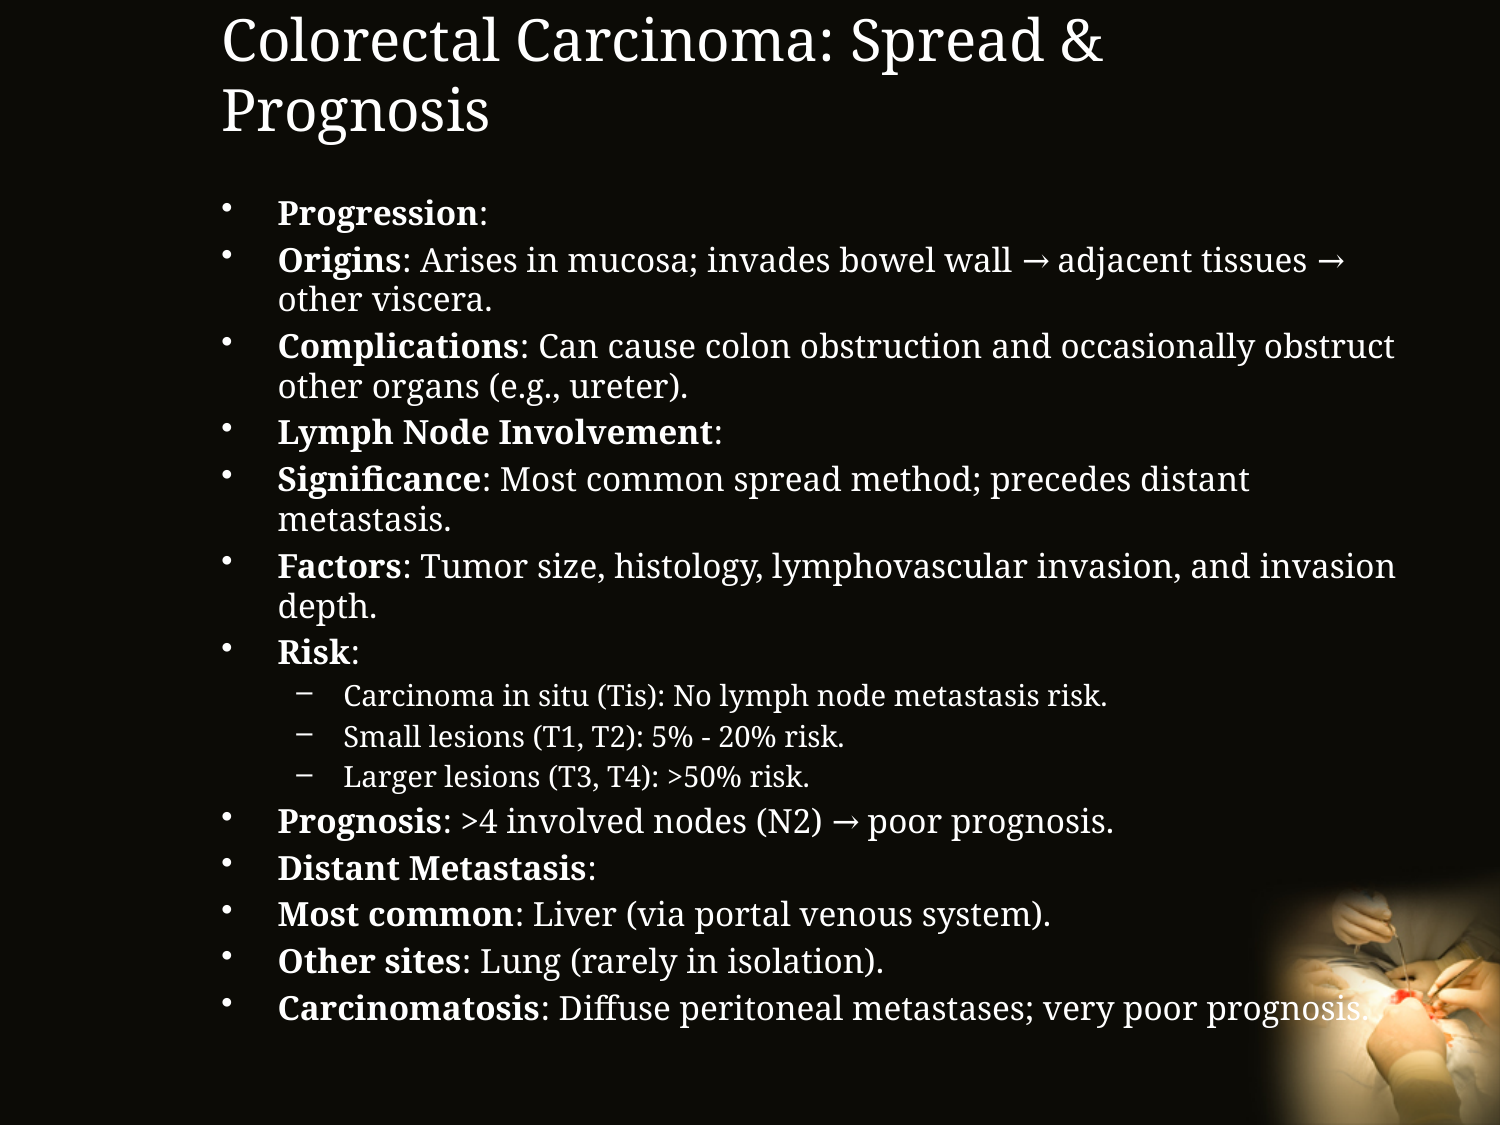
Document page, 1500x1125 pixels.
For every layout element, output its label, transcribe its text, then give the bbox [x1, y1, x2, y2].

title Colorectal Carcinoma: Spread & Prognosis [206, 30, 1377, 115]
list Progression: Origins: Arises in mucosa; invades bowel wall → adjacent tissues → other viscera. Complications: Can cause colon obstruction and occasionally obstruct other organs (e.g., ureter). Lymph Node Involvement: Significance: Most common spread method; precedes distant metastasis. Factors: Tumor size, histology, lymphovascular invasion, and invasion depth. Risk: Carcinoma in situ (Tis): No lymph node metastasis risk. Small lesions (T1, T2): 5% - 20% risk. Larger lesions (T3, T4): >50% risk. Prognosis: >4 involved nodes (N2) → poor prognosis. Distant Metastasis: Most common: Liver (via portal venous system). Other sites: Lung (rarely in isolation). Carcinomatosis: Diffuse peritoneal metastases; very poor prognosis. [206, 184, 1436, 1059]
picture [0, 0, 1500, 1125]
